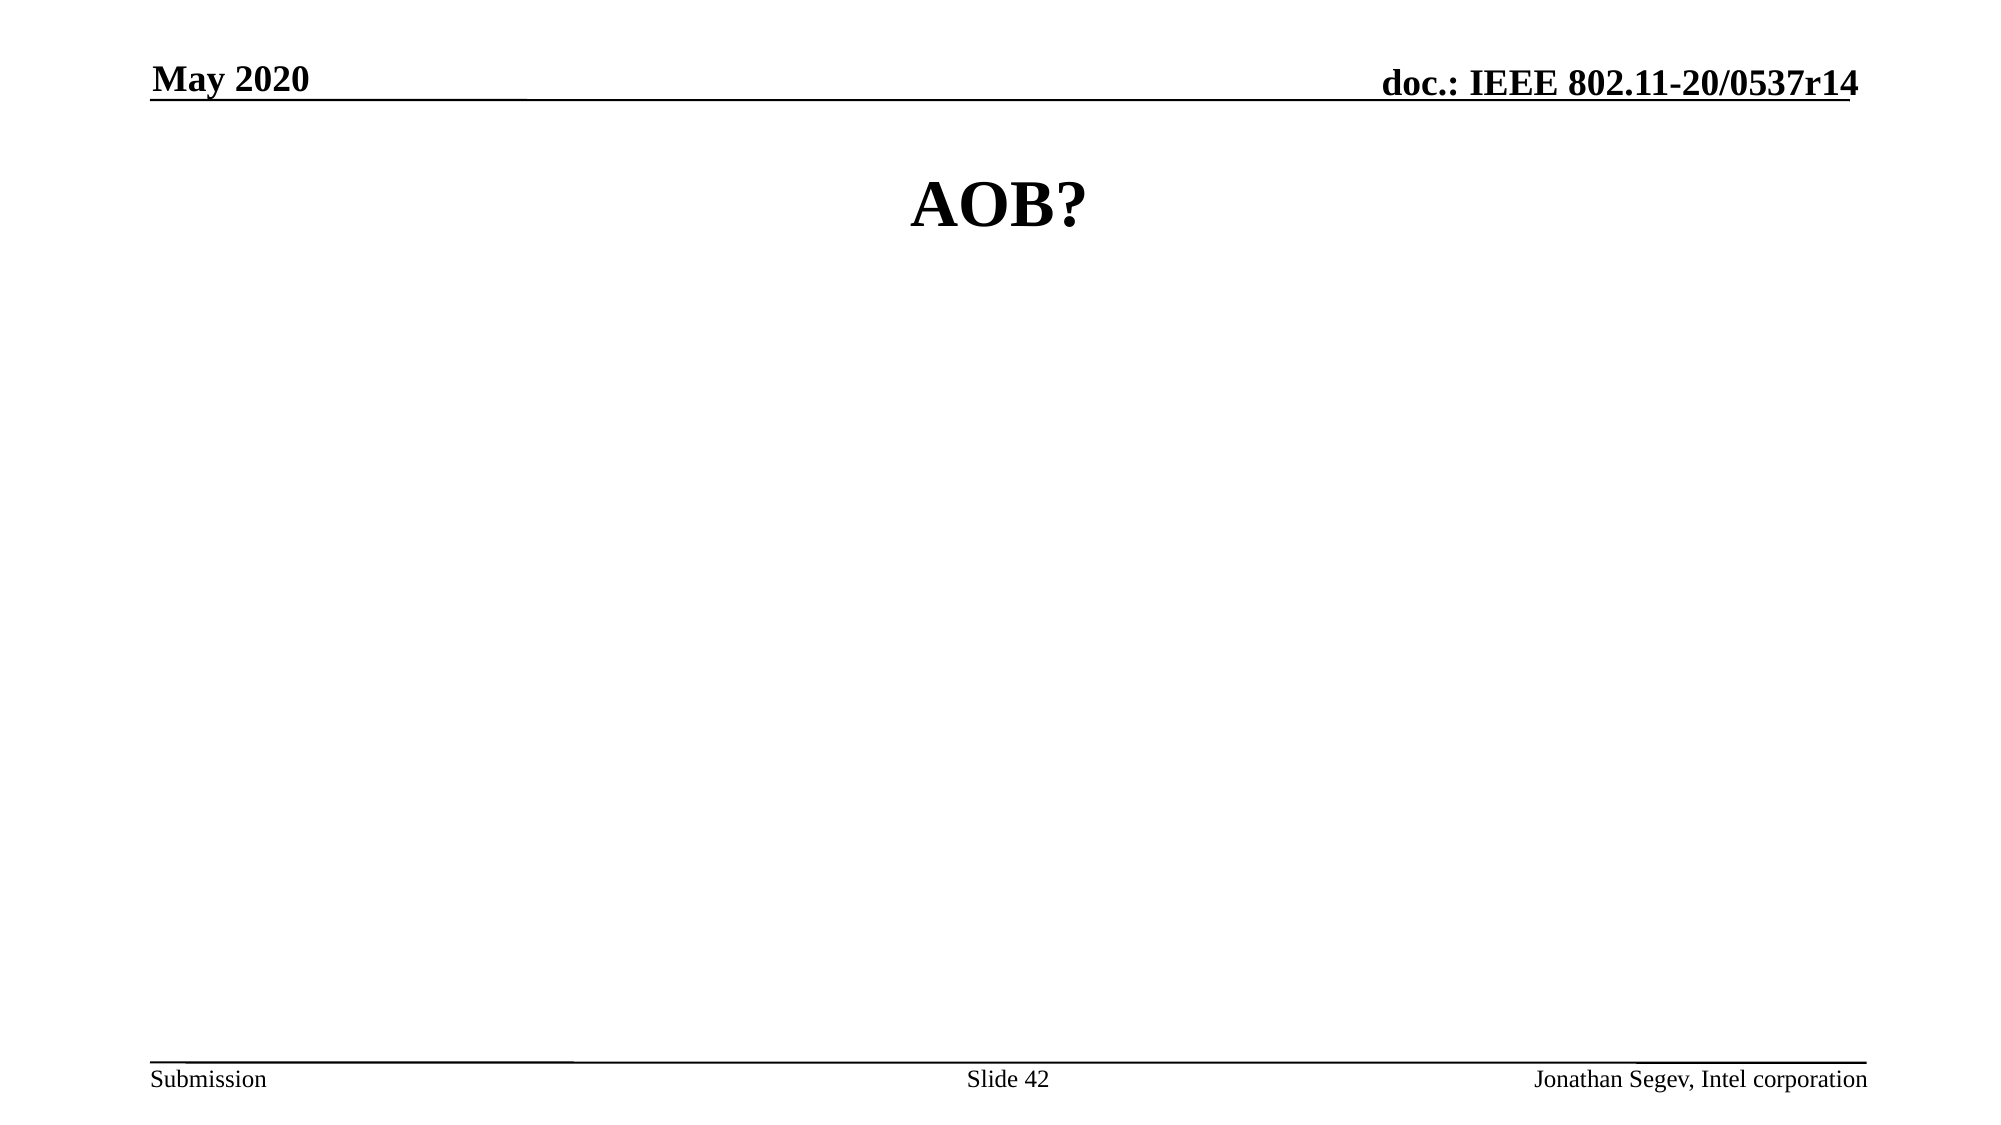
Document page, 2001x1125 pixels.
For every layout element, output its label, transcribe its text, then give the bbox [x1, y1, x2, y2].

footer Jonathan Segev, Intel corporation [1171, 1061, 1869, 1093]
title AOB? [149, 112, 1850, 288]
slide_number Slide 42 [950, 1061, 1067, 1123]
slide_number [152, 54, 563, 100]
